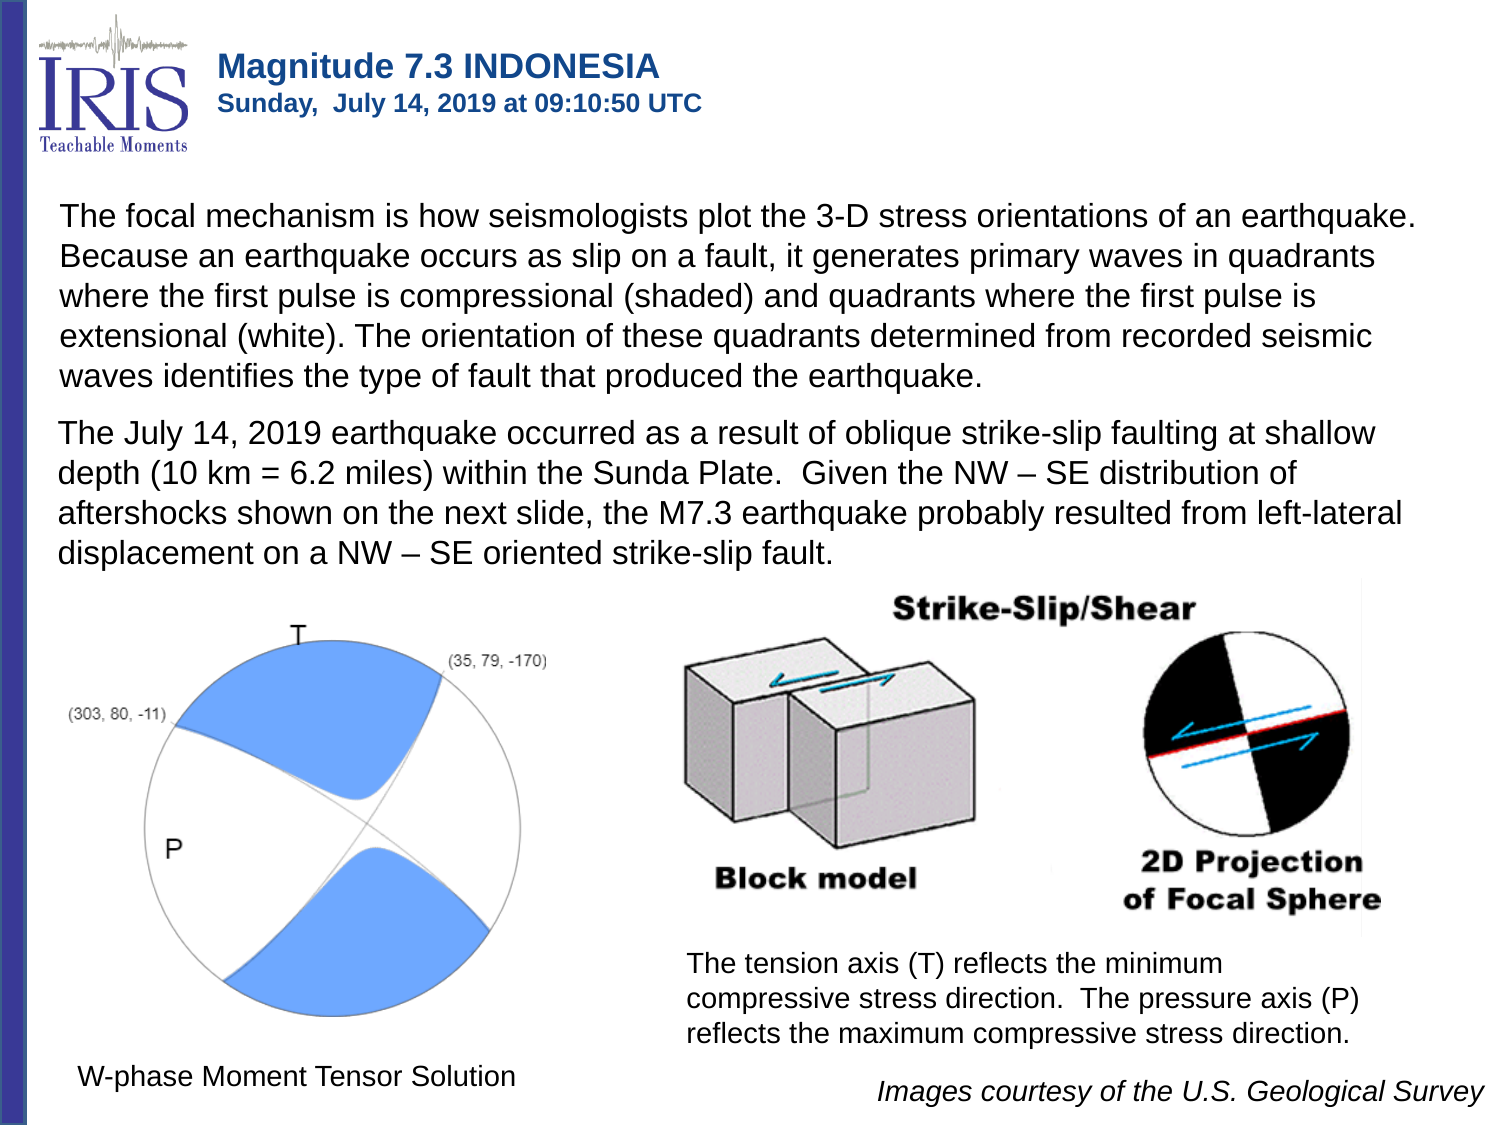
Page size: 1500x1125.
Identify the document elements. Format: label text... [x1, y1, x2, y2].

text_box The July 14, 2019 earthquake occurred as a result of oblique strike-slip faulting at shallow depth (10 km = 6.2 miles) within the Sunda Plate. Given the NW – SE distribution of aftershocks shown on the next slide, the M7.3 earthquake probably resulted from left-lateral displacement on a NW – SE oriented strike-slip fault. [42, 403, 1456, 579]
text_box Images courtesy of the U.S. Geological Survey [858, 1064, 1500, 1115]
picture [637, 578, 1381, 937]
picture [39, 12, 188, 165]
text_box The tension axis (T) reflects the minimum compressive stress direction. The pressure axis (P) reflects the maximum compressive stress direction. [671, 937, 1390, 1058]
text_box The focal mechanism is how seismologists plot the 3-D stress orientations of an earthquake. Because an earthquake occurs as slip on a fault, it generates primary waves in quadrants where the first pulse is compressional (shaded) and quadrants where the first pulse is extensional (white). The orientation of these quadrants determined from recorded seismic waves identifies the type of fault that produced the earthquake. [44, 186, 1485, 402]
text_box W-phase Moment Tensor Solution [62, 1049, 638, 1100]
text_box Magnitude 7.3 INDONESIA Sunday, July 14, 2019 at 09:10:50 UTC [202, 0, 1499, 125]
picture [68, 612, 546, 1017]
text_box [0, 0, 27, 1125]
